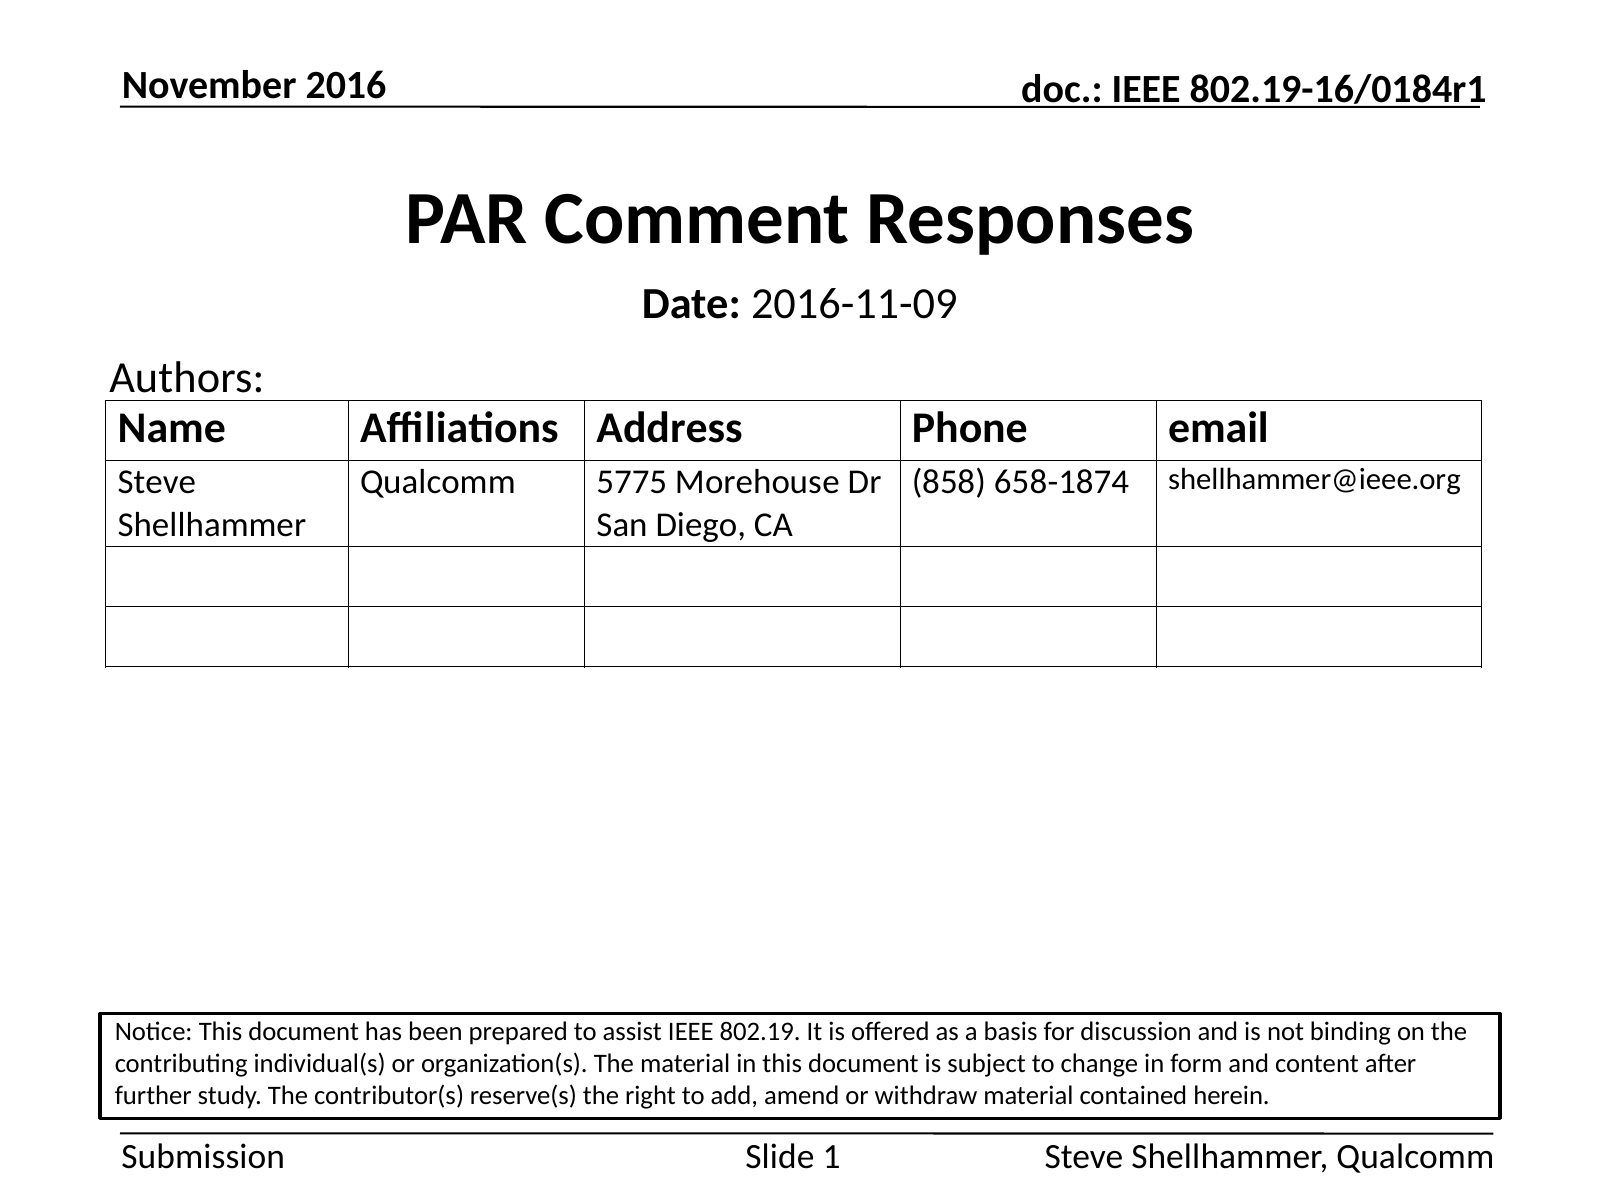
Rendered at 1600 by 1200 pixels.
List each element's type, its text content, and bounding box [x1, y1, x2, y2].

title PAR Comment Responses [119, 119, 1481, 266]
footer Steve Shellhammer, Qualcomm [962, 1132, 1495, 1165]
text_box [89, 399, 1511, 840]
slide_number Slide 1 [733, 1132, 854, 1197]
text_box Authors: [93, 339, 347, 398]
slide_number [121, 58, 526, 107]
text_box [99, 1006, 1501, 1121]
list Date: 2016-11-09 [119, 266, 1481, 337]
